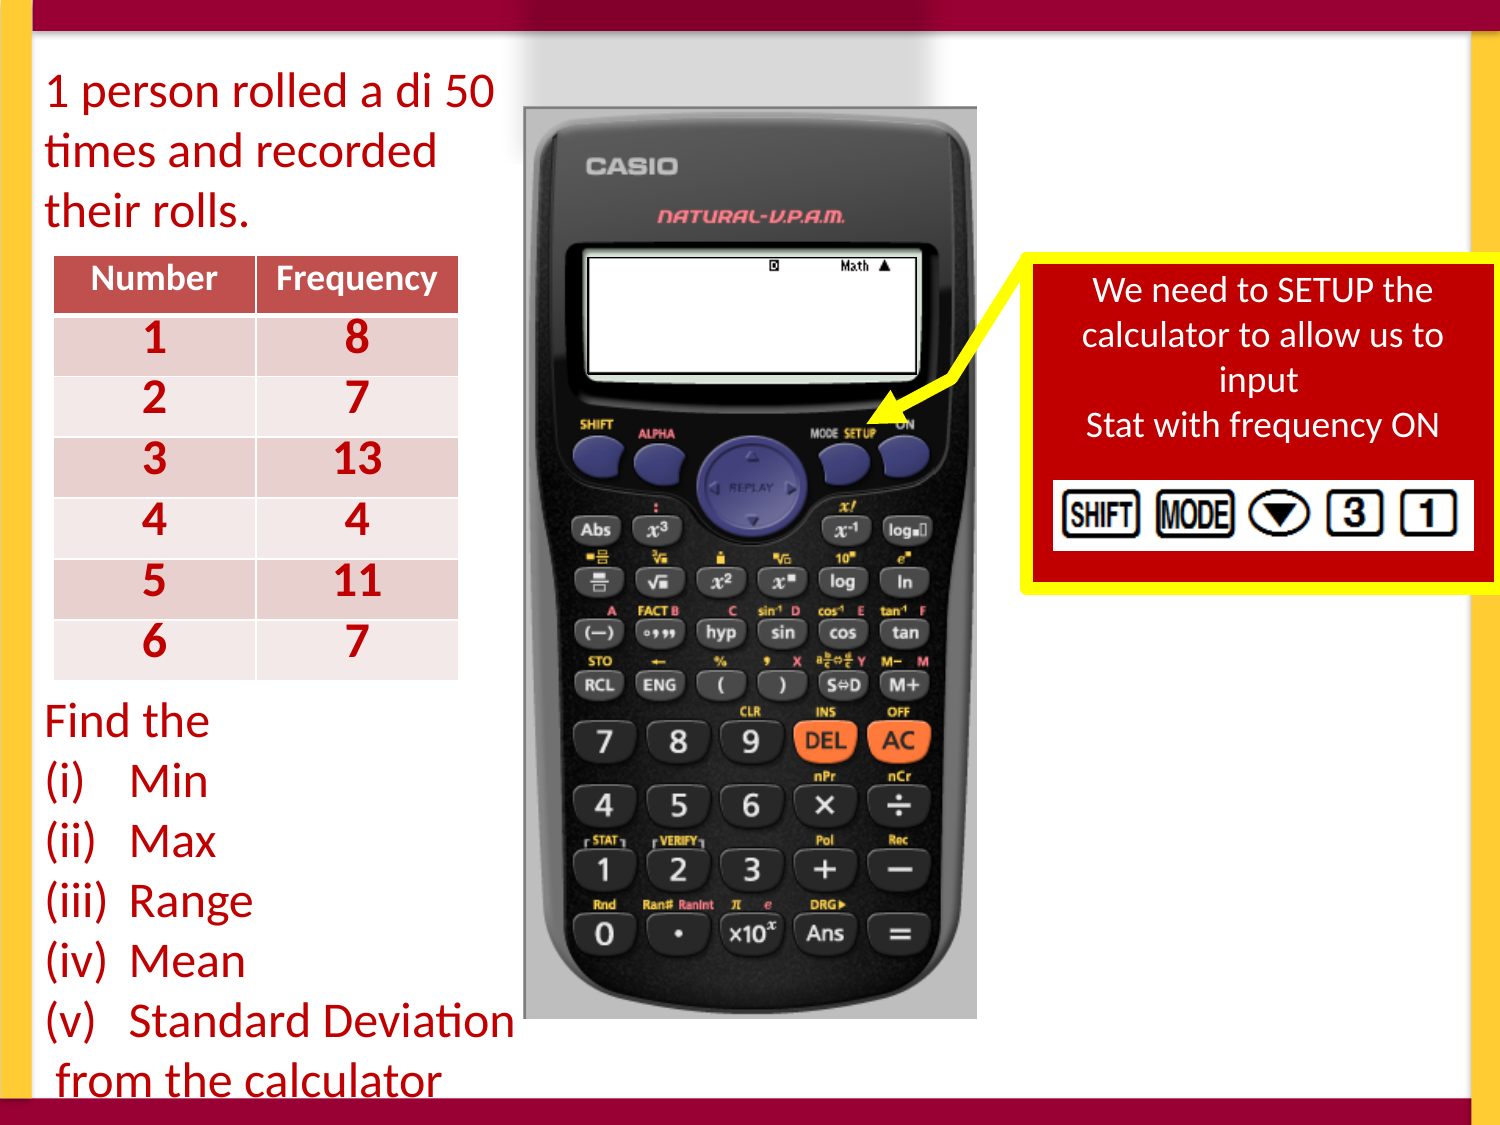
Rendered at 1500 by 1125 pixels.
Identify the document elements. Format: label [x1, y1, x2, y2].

picture [523, 106, 977, 1019]
text_box [1026, 257, 1500, 589]
